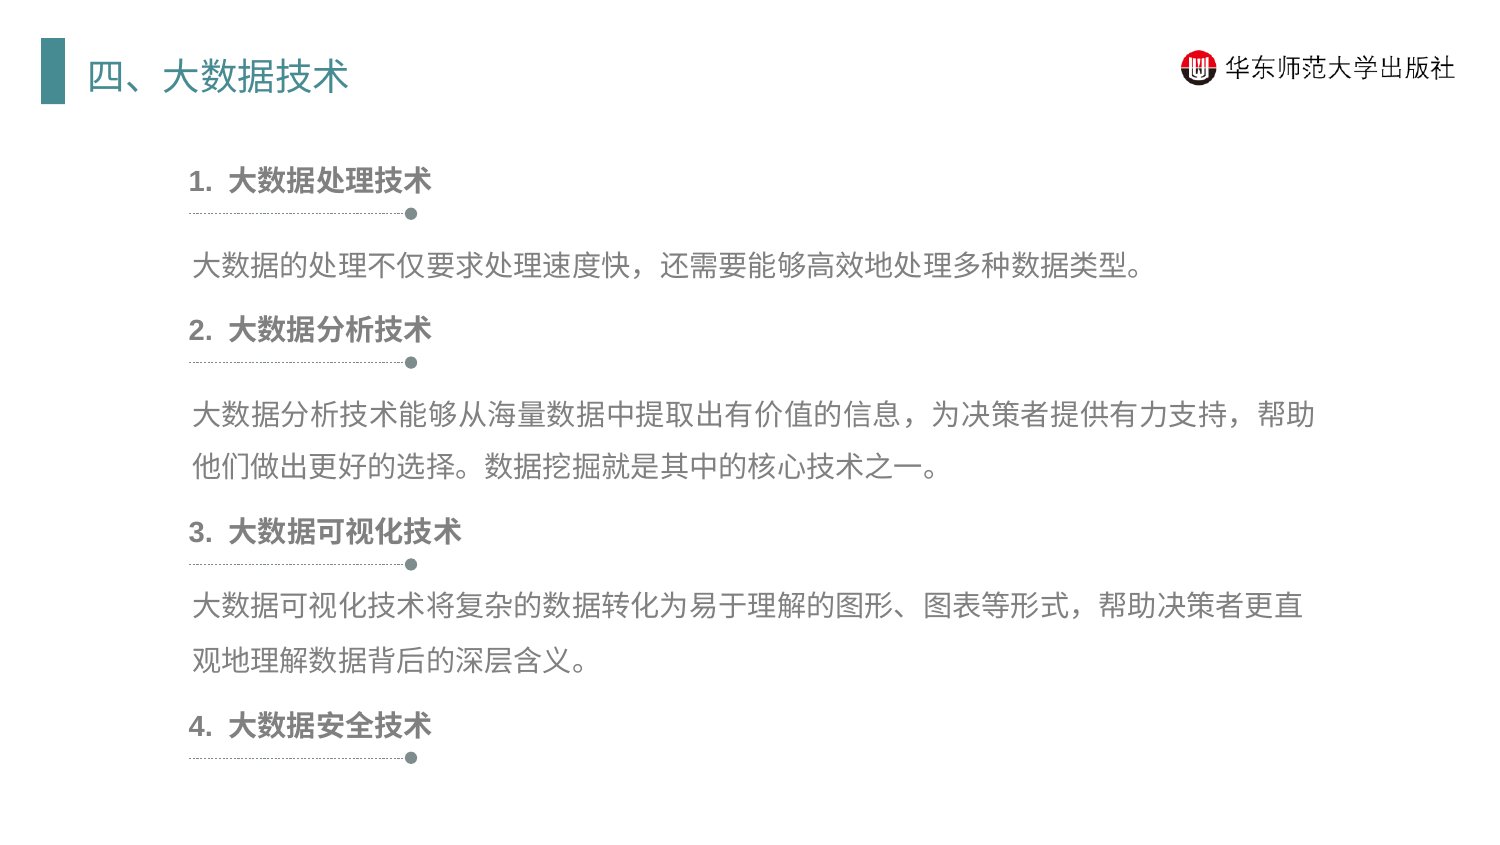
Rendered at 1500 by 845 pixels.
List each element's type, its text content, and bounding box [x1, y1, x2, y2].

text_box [177, 155, 1332, 291]
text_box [177, 303, 1332, 493]
picture [1181, 38, 1485, 86]
text_box 四、大数据技术 [76, 47, 615, 104]
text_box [176, 699, 445, 759]
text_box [177, 505, 1332, 686]
